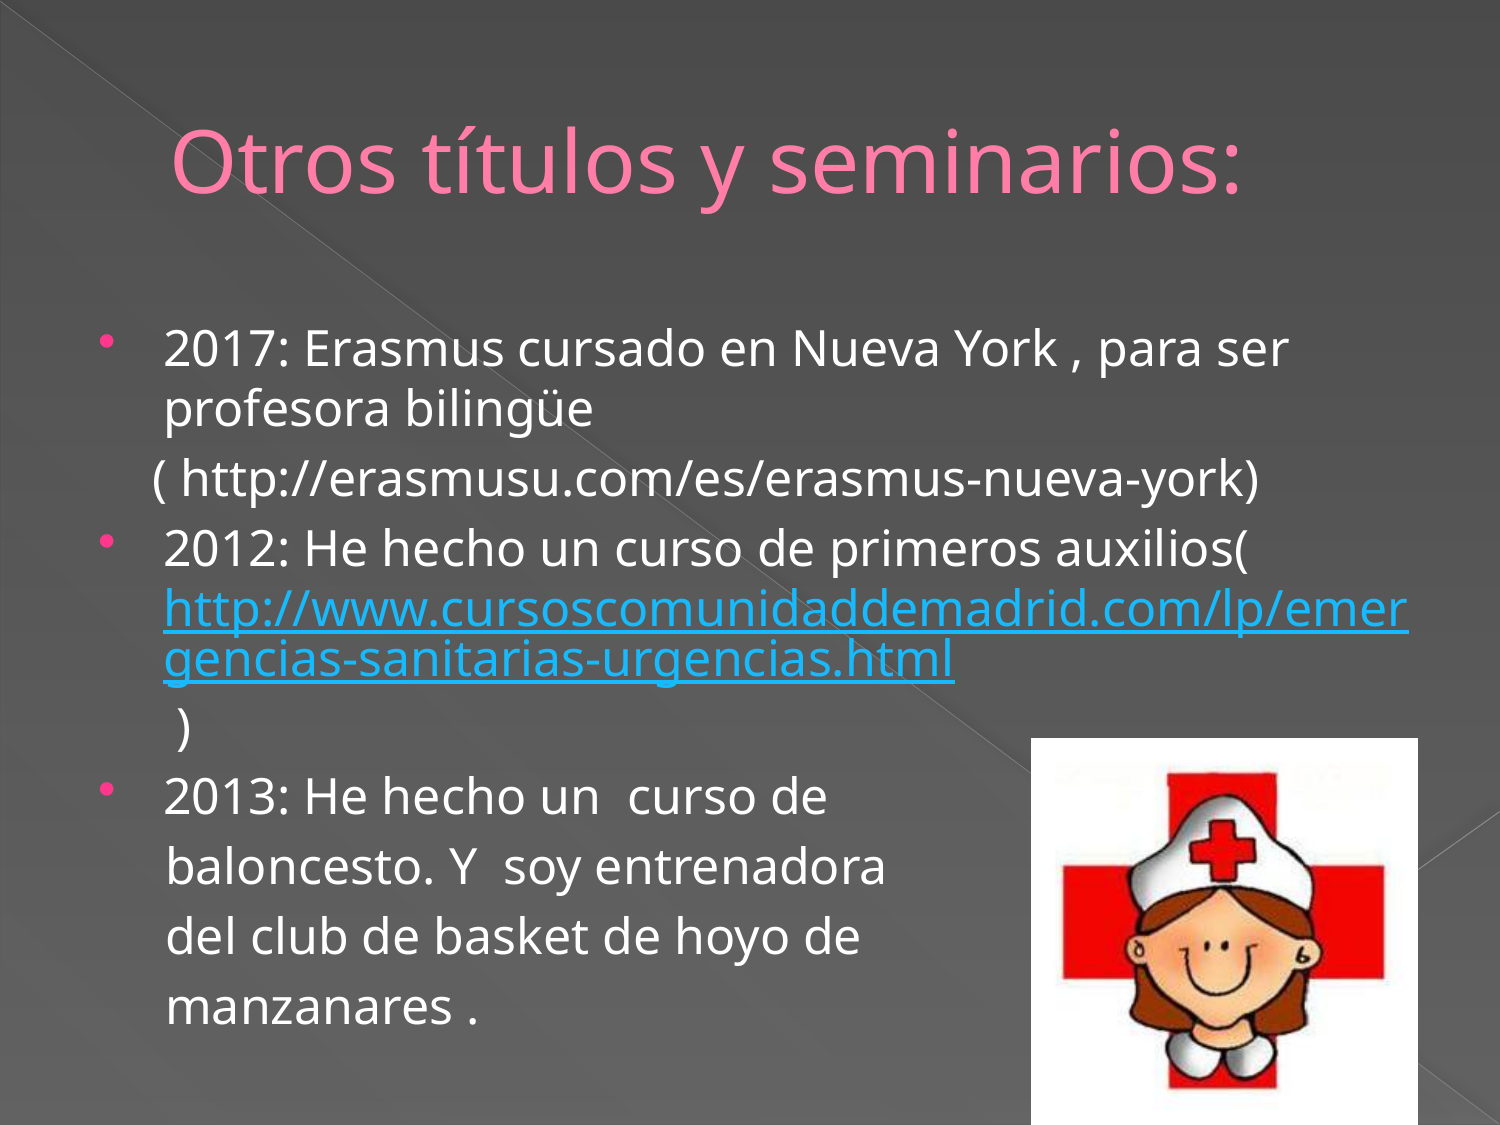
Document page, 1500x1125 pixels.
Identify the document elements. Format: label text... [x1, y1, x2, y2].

title Otros títulos y seminarios: [75, 43, 1425, 274]
list 2017: Erasmus cursado en Nueva York , para ser profesora bilingüe ( http://erasmusu.com/es/erasmus-nueva-york) 2012: He hecho un curso de primeros auxilios(http://www.cursoscomunidaddemadrid.com/lp/emergencias-sanitarias-urgencias.html ) 2013: He hecho un curso de baloncesto. Y soy entrenadora del club de basket de hoyo de manzanares . [75, 308, 1425, 1059]
picture [1030, 737, 1419, 1125]
